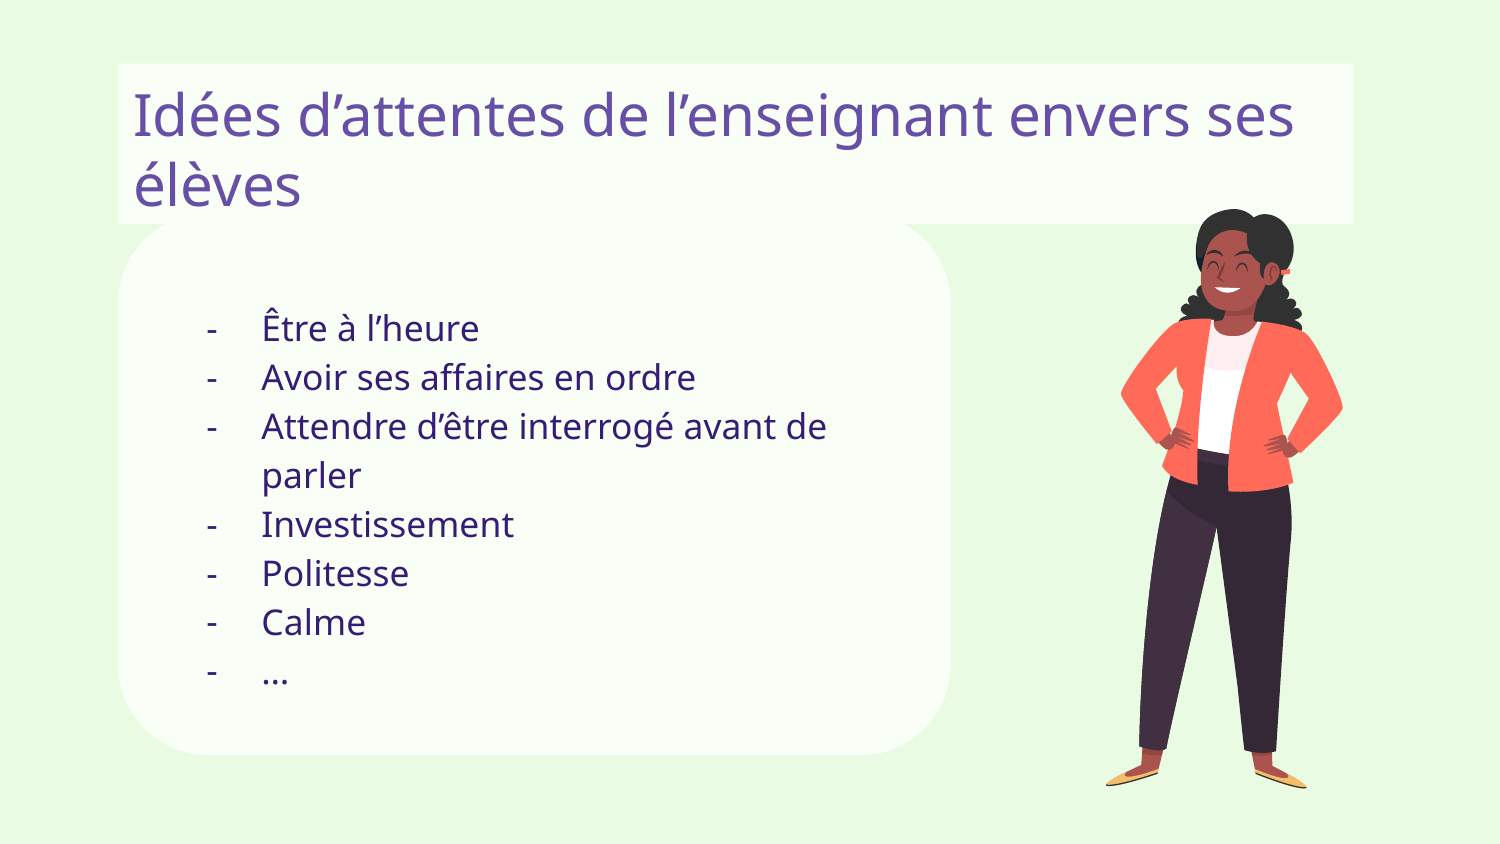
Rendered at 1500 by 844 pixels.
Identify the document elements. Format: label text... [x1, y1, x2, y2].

title Idées d’attentes de l’enseignant envers ses élèves [118, 63, 1354, 224]
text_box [1098, 208, 1345, 789]
subtitle Être à l’heure Avoir ses affaires en ordre Attendre d’être interrogé avant de parler Investissement Politesse Calme … [171, 242, 923, 623]
text_box [118, 224, 951, 756]
